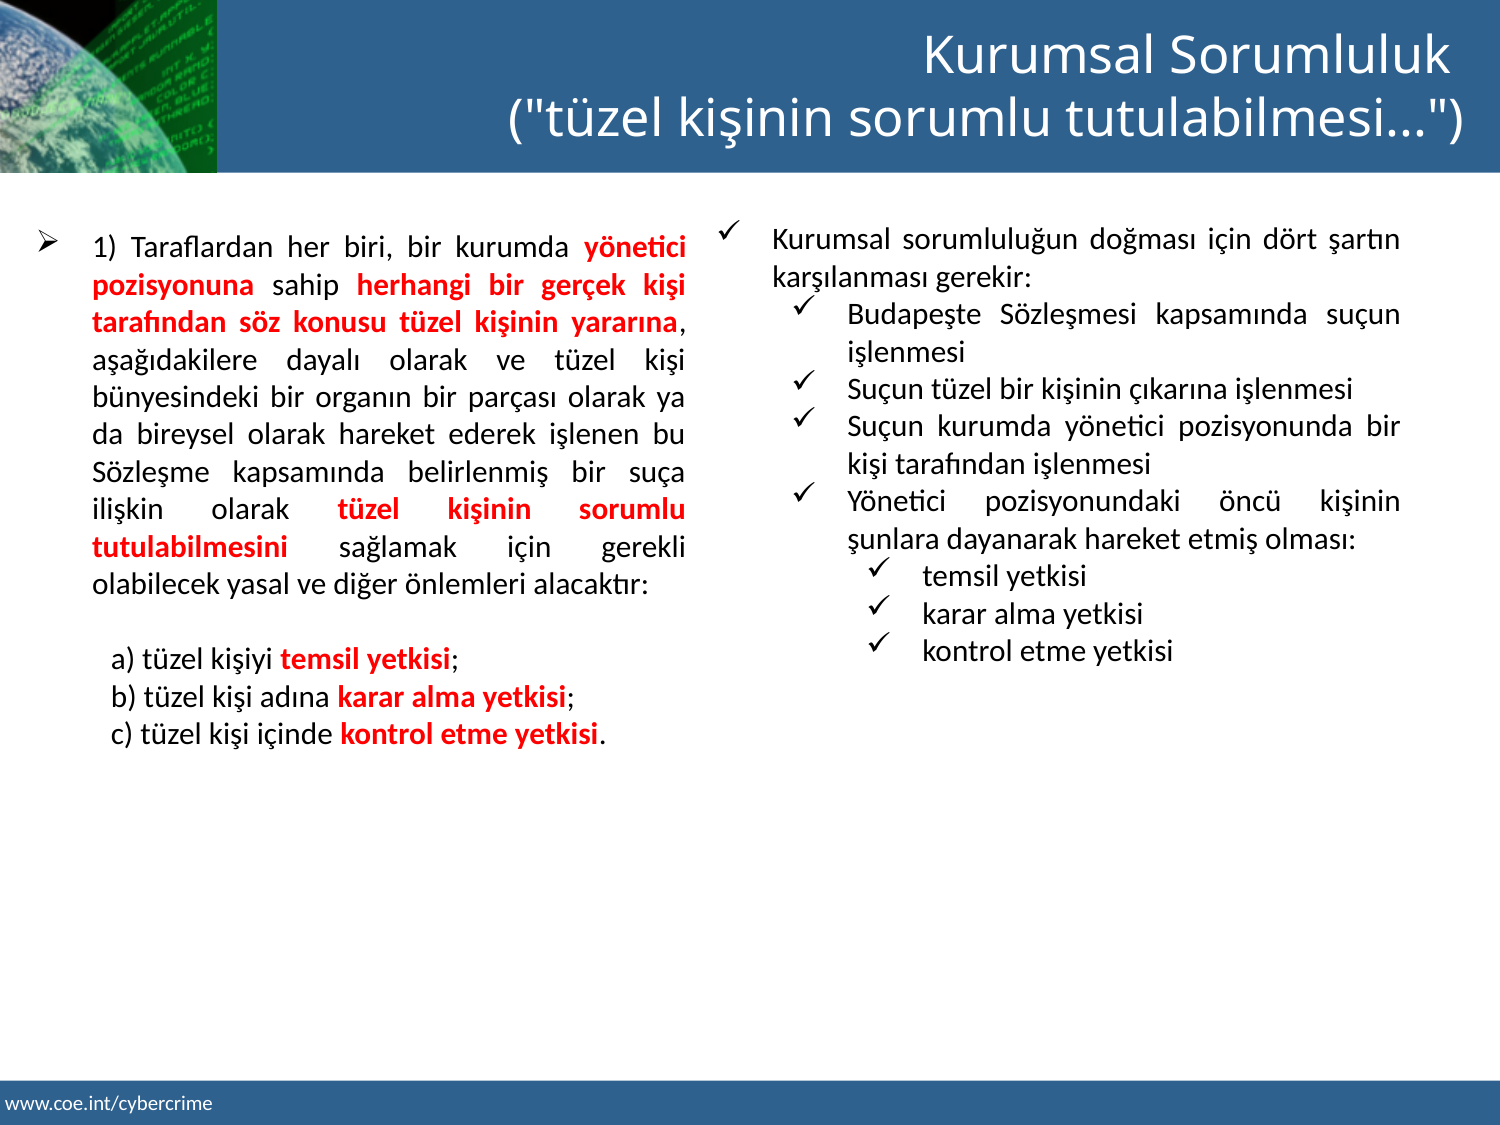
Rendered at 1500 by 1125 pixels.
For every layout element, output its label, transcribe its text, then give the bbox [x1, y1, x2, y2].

text_box Kurumsal Sorumluluk ("tüzel kişinin sorumlu tutulabilmesi...") [227, 14, 1480, 154]
text_box 1) Taraflardan her biri, bir kurumda yönetici pozisyonuna sahip herhangi bir gerçek kişi tarafından söz konusu tüzel kişinin yararına, aşağıdakilere dayalı olarak ve tüzel kişi bünyesindeki bir organın bir parçası olarak ya da bireysel olarak hareket ederek işlenen bu Sözleşme kapsamında belirlenmiş bir suça ilişkin olarak tüzel kişinin sorumlu tutulabilmesini sağlamak için gerekli olabilecek yasal ve diğer önlemleri alacaktır: a) tüzel kişiyi temsil yetkisi; b) tüzel kişi adına karar alma yetkisi; c) tüzel kişi içinde kontrol etme yetkisi. [21, 219, 702, 759]
picture [0, 0, 217, 173]
text_box Kurumsal sorumluluğun doğması için dört şartın karşılanması gerekir: Budapeşte Sözleşmesi kapsamında suçun işlenmesi Suçun tüzel bir kişinin çıkarına işlenmesi Suçun kurumda yönetici pozisyonunda bir kişi tarafından işlenmesi Yönetici pozisyonundaki öncü kişinin şunlara dayanarak hareket etmiş olması: temsil yetkisi karar alma yetkisi kontrol etme yetkisi [701, 211, 1417, 676]
